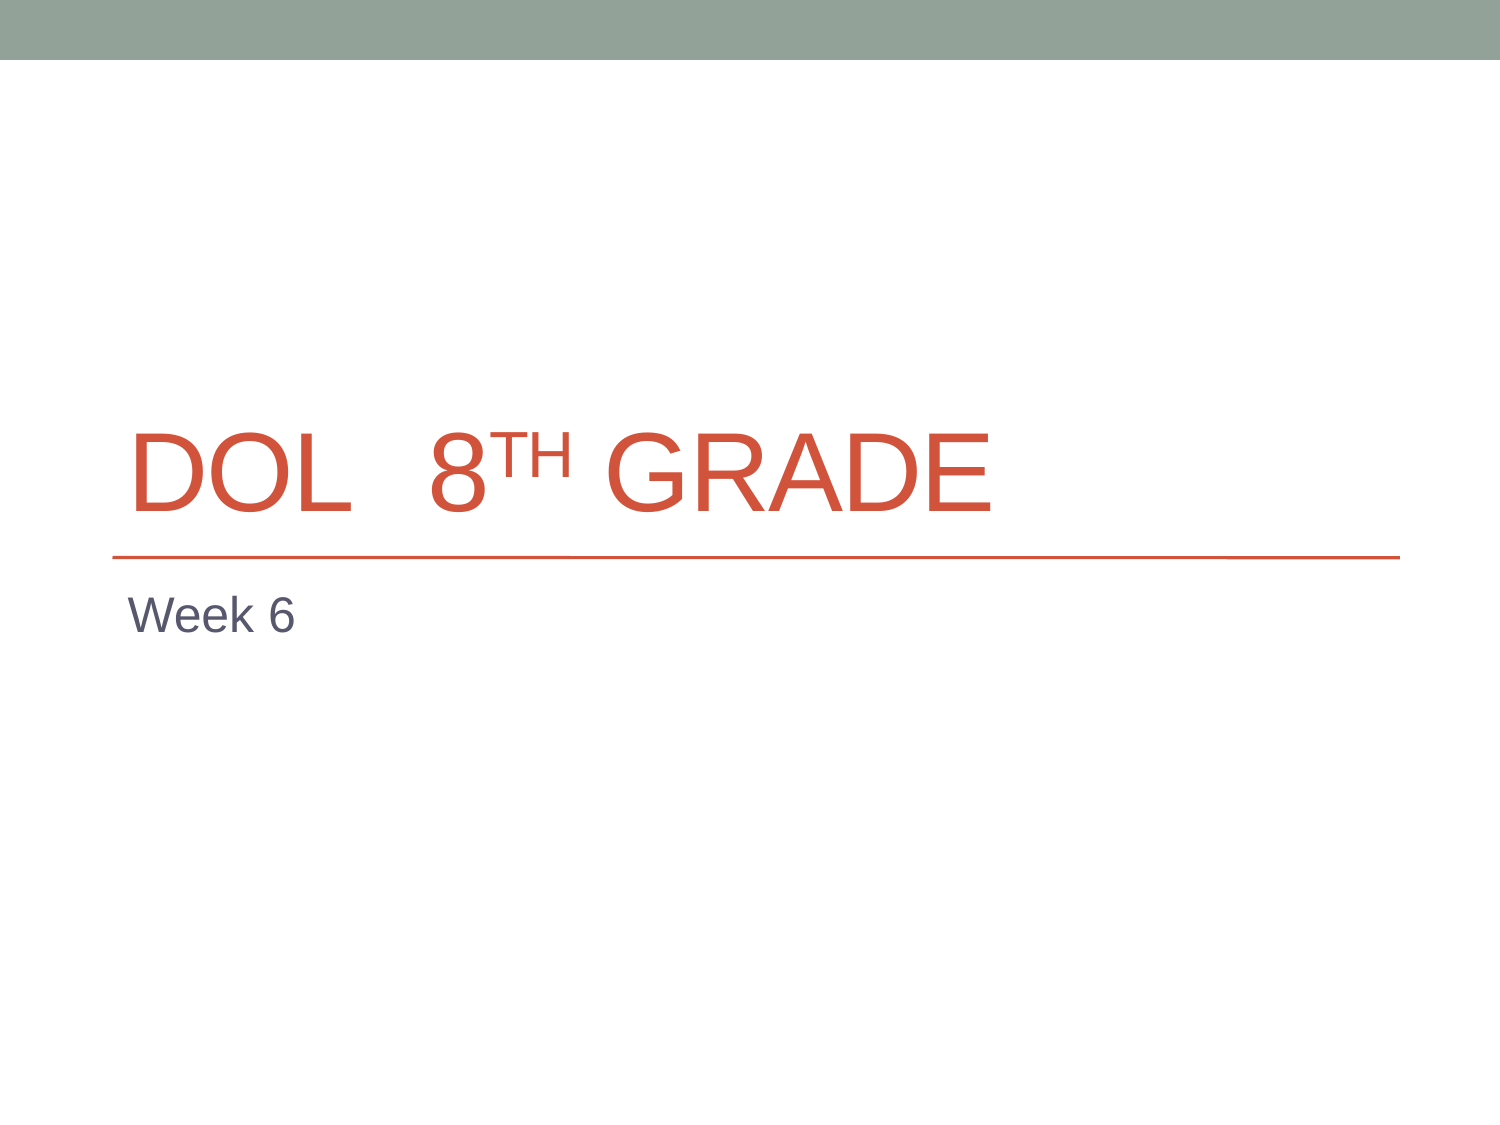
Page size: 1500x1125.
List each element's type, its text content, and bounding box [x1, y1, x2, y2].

subtitle Week 6 [112, 575, 1163, 863]
title Dol 8th grade [112, 224, 1400, 542]
